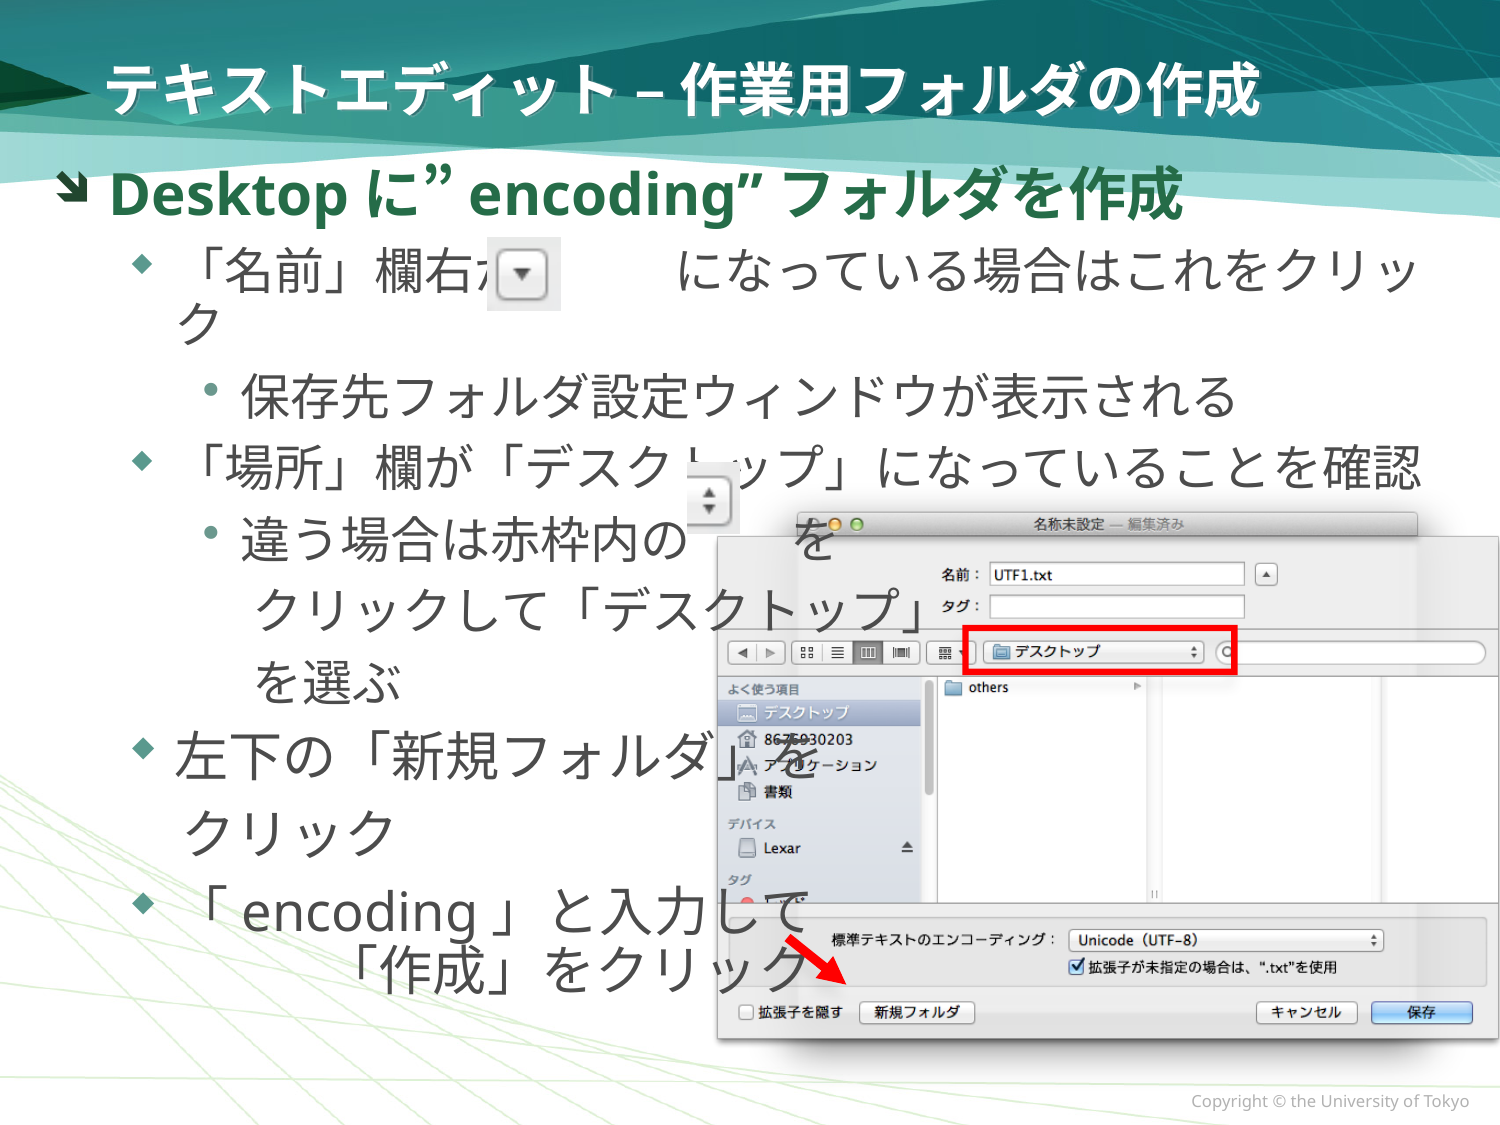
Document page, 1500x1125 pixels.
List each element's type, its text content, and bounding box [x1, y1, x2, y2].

title テキストエディット – 作業用フォルダの作成 [87, 41, 1450, 135]
picture [0, 0, 1500, 1125]
list Desktopに”encoding”フォルダを作成 「名前」欄右が になっている場合はこれをクリック 保存先フォルダ設定ウィンドウが表示される 「場所」欄が「デスクトップ」になっていることを確認 違う場合は赤枠内の を クリックして「デスクトップ」 を選ぶ 左下の「新規フォルダ」を クリック 「encoding」と入力して 「作成」をクリック [37, 149, 1450, 1070]
